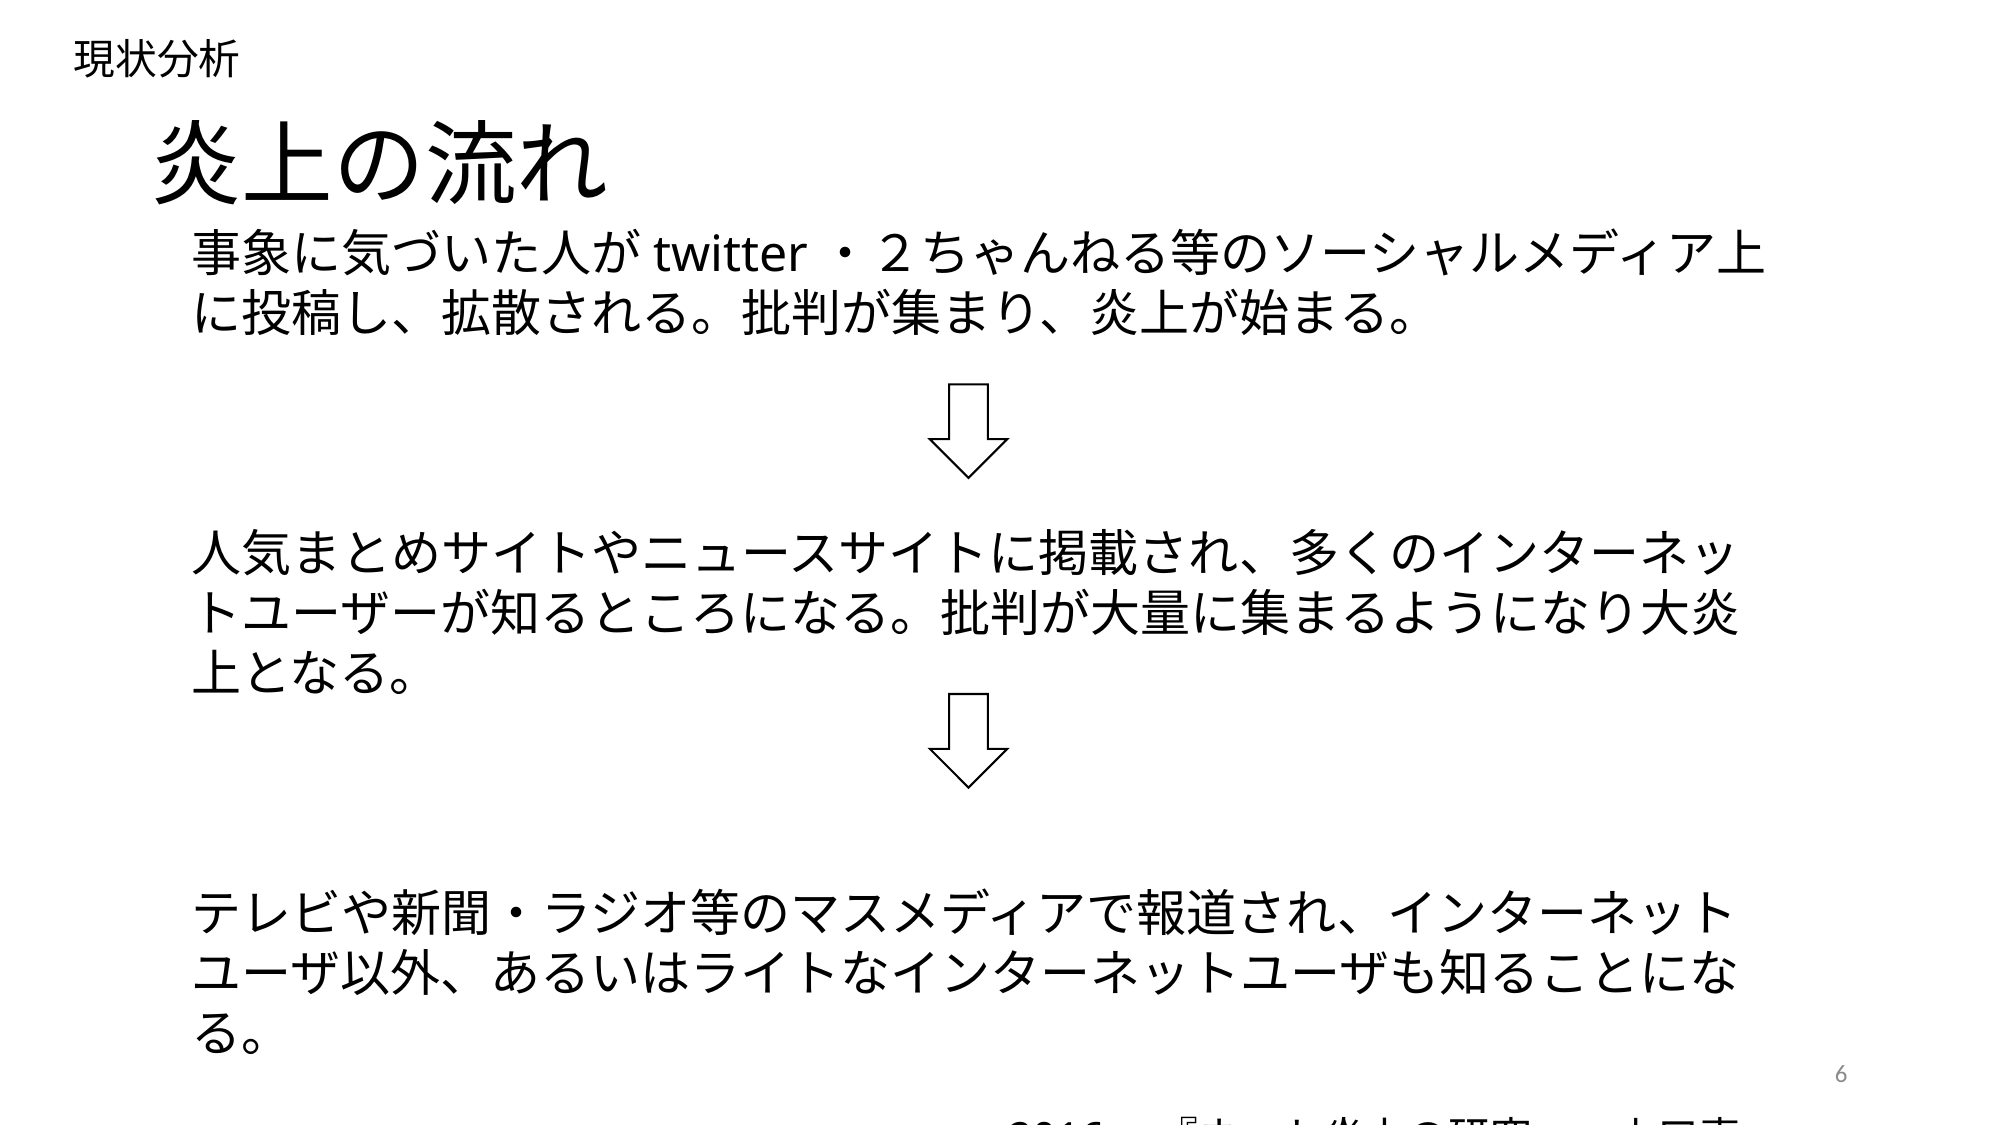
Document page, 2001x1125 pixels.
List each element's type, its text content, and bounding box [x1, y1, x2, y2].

slide_number 6 [1412, 1042, 1863, 1103]
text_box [176, 213, 1798, 1057]
text_box 現状分析 [58, 25, 256, 90]
title 炎上の流れ [135, 84, 637, 250]
